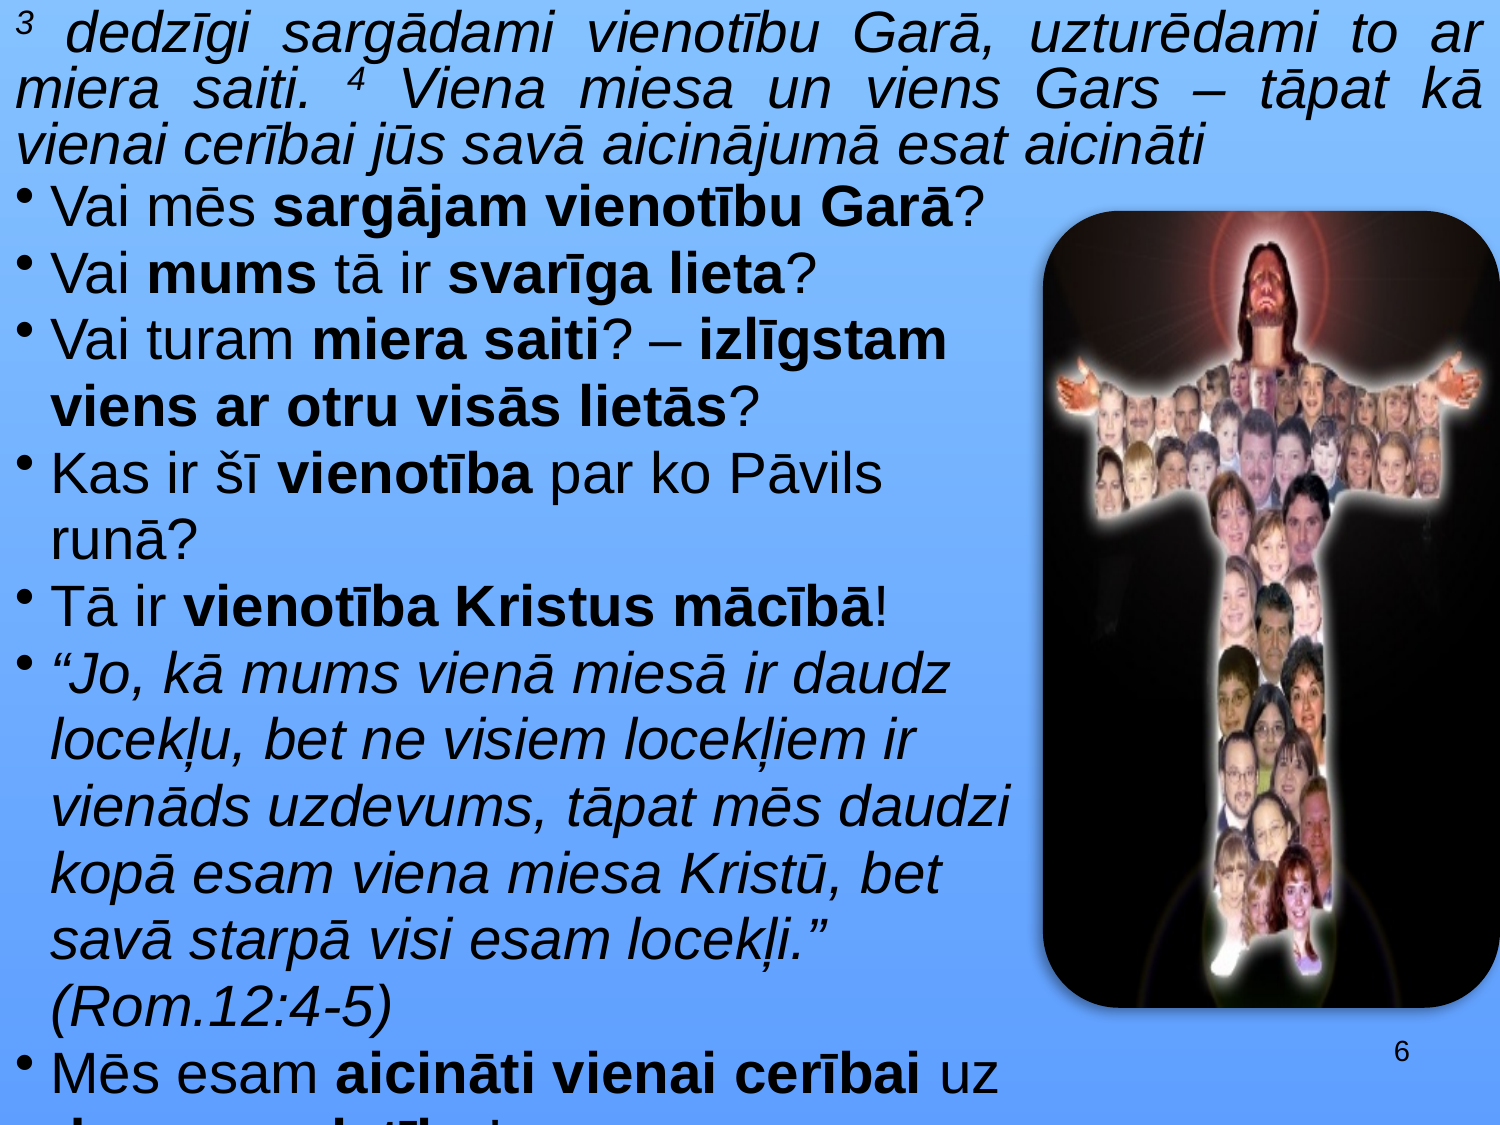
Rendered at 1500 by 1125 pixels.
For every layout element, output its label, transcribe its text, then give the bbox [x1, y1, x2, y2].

list 3 dedzīgi sargādami vienotību Garā, uzturēdami to ar miera saiti. 4 Viena miesa un viens Gars – tāpat kā vienai cerībai jūs savā aicinājumā esat aicināti [0, 0, 1500, 178]
slide_number 6 [1074, 1024, 1426, 1103]
text_box Vai mēs sargājam vienotību Garā? Vai mums tā ir svarīga lieta? Vai turam miera saiti? – izlīgstam viens ar otru visās lietās? Kas ir šī vienotība par ko Pāvils runā? Tā ir vienotība Kristus mācībā! “Jo, kā mums vienā miesā ir daudz locekļu, bet ne visiem locekļiem ir vienāds uzdevums, tāpat mēs daudzi kopā esam viena miesa Kristū, bet savā starpā visi esam locekļi.” (Rom.12:4-5) Mēs esam aicināti vienai cerībai uz devesu valstību! [0, 164, 1055, 1125]
picture [1042, 210, 1500, 1008]
